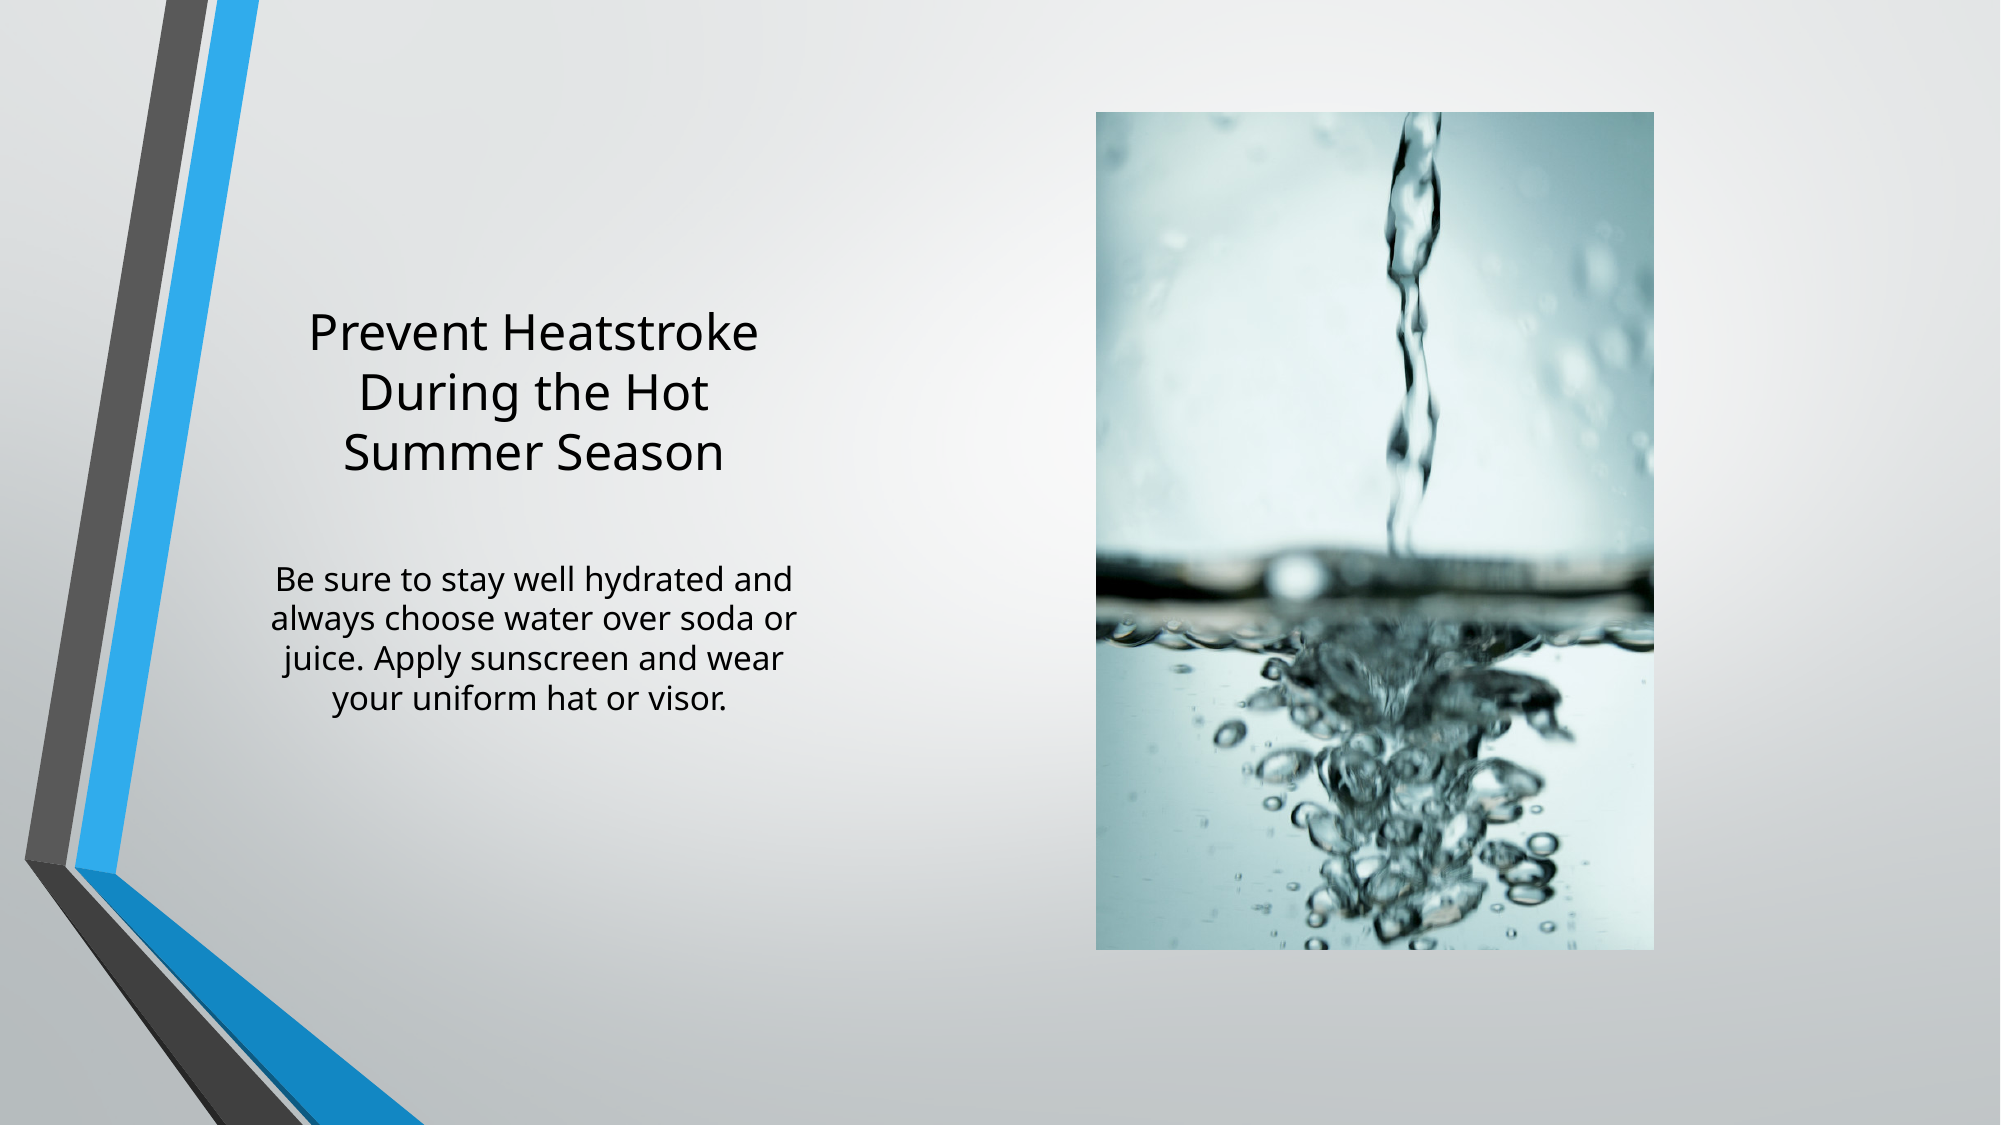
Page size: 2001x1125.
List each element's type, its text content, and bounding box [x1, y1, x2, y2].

list Be sure to stay well hydrated and always choose water over soda or juice. Apply sunscreen and wear your uniform hat or visor. [243, 487, 826, 788]
title Prevent Heatstroke During the Hot Summer Season [243, 262, 826, 487]
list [1096, 112, 1654, 951]
